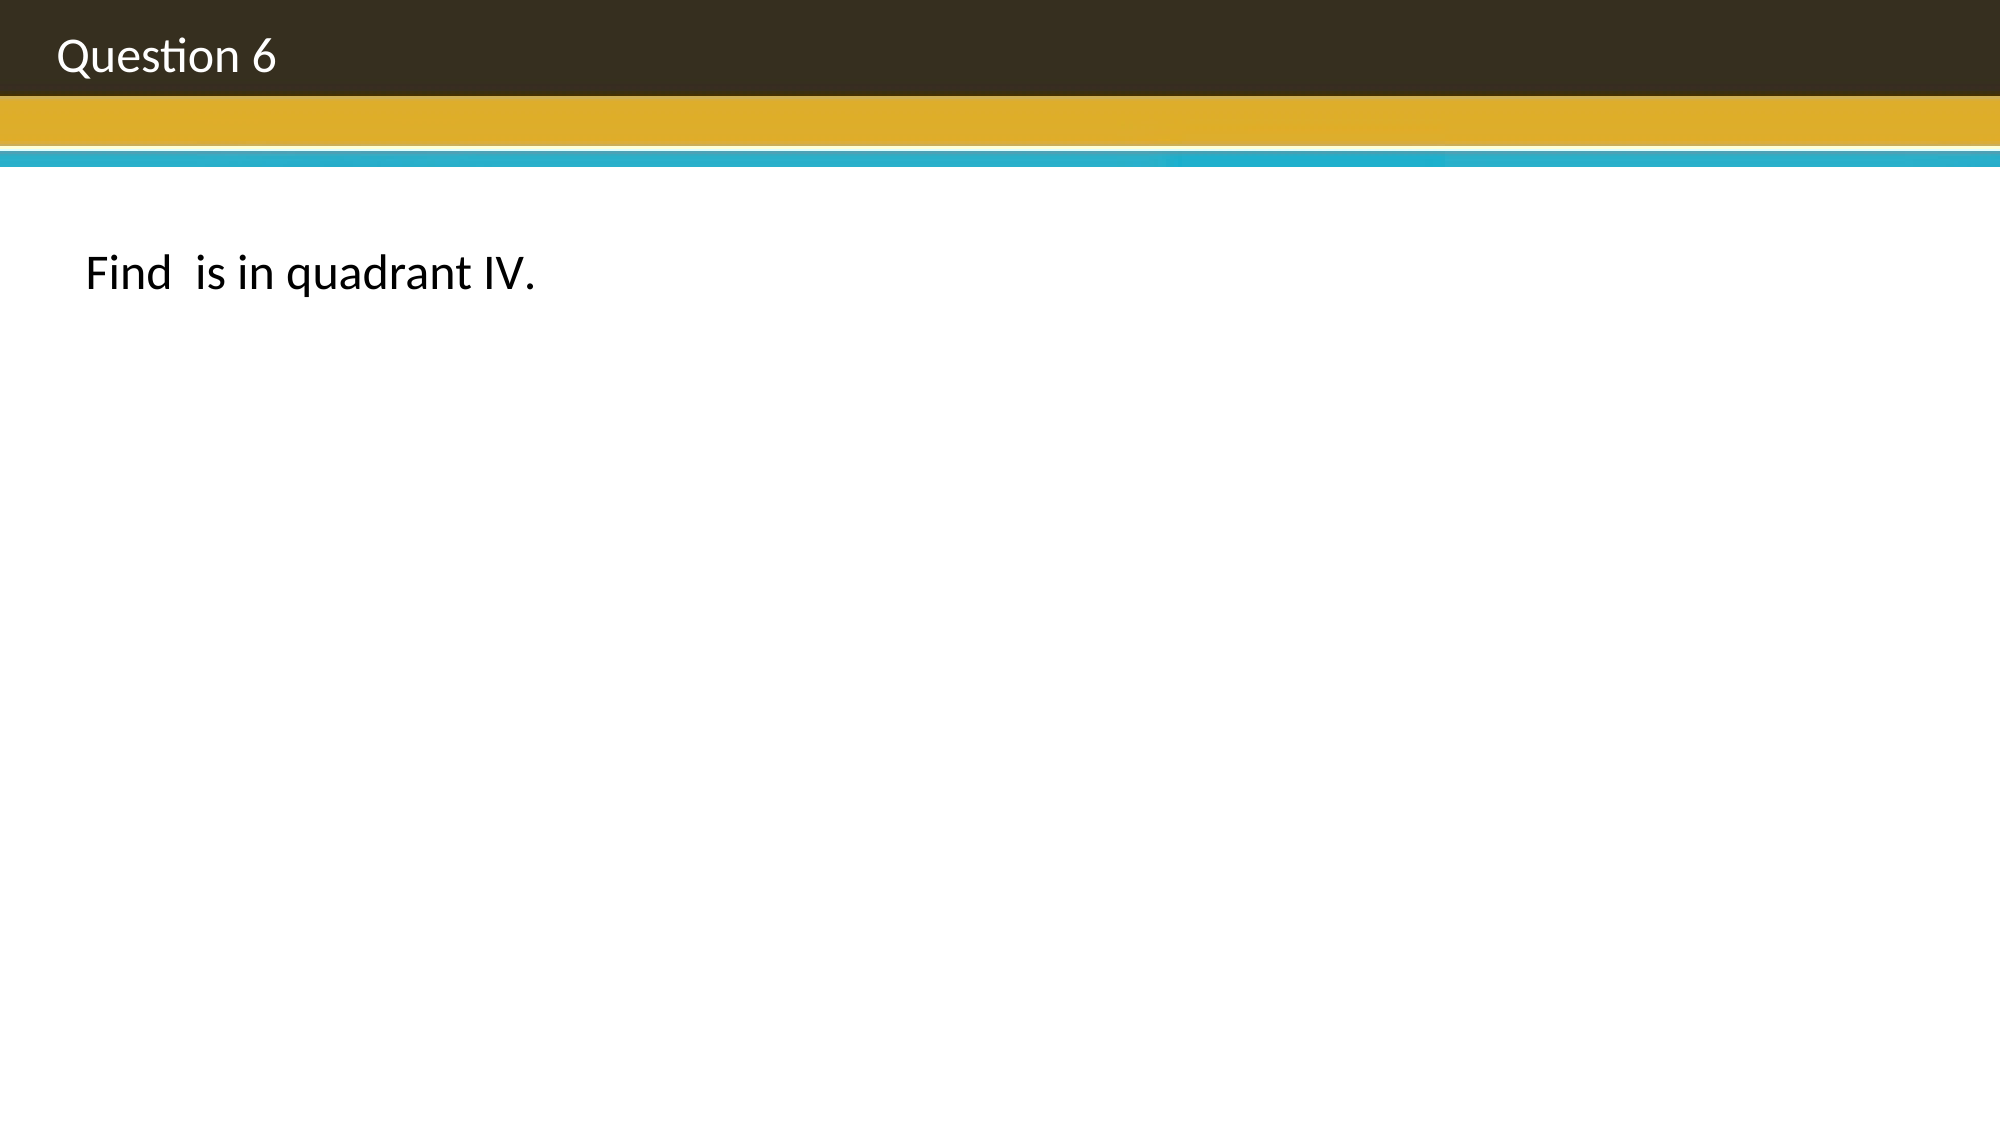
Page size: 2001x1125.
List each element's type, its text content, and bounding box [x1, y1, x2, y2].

picture [0, 0, 2000, 167]
text_box Question 6 [41, 14, 293, 90]
